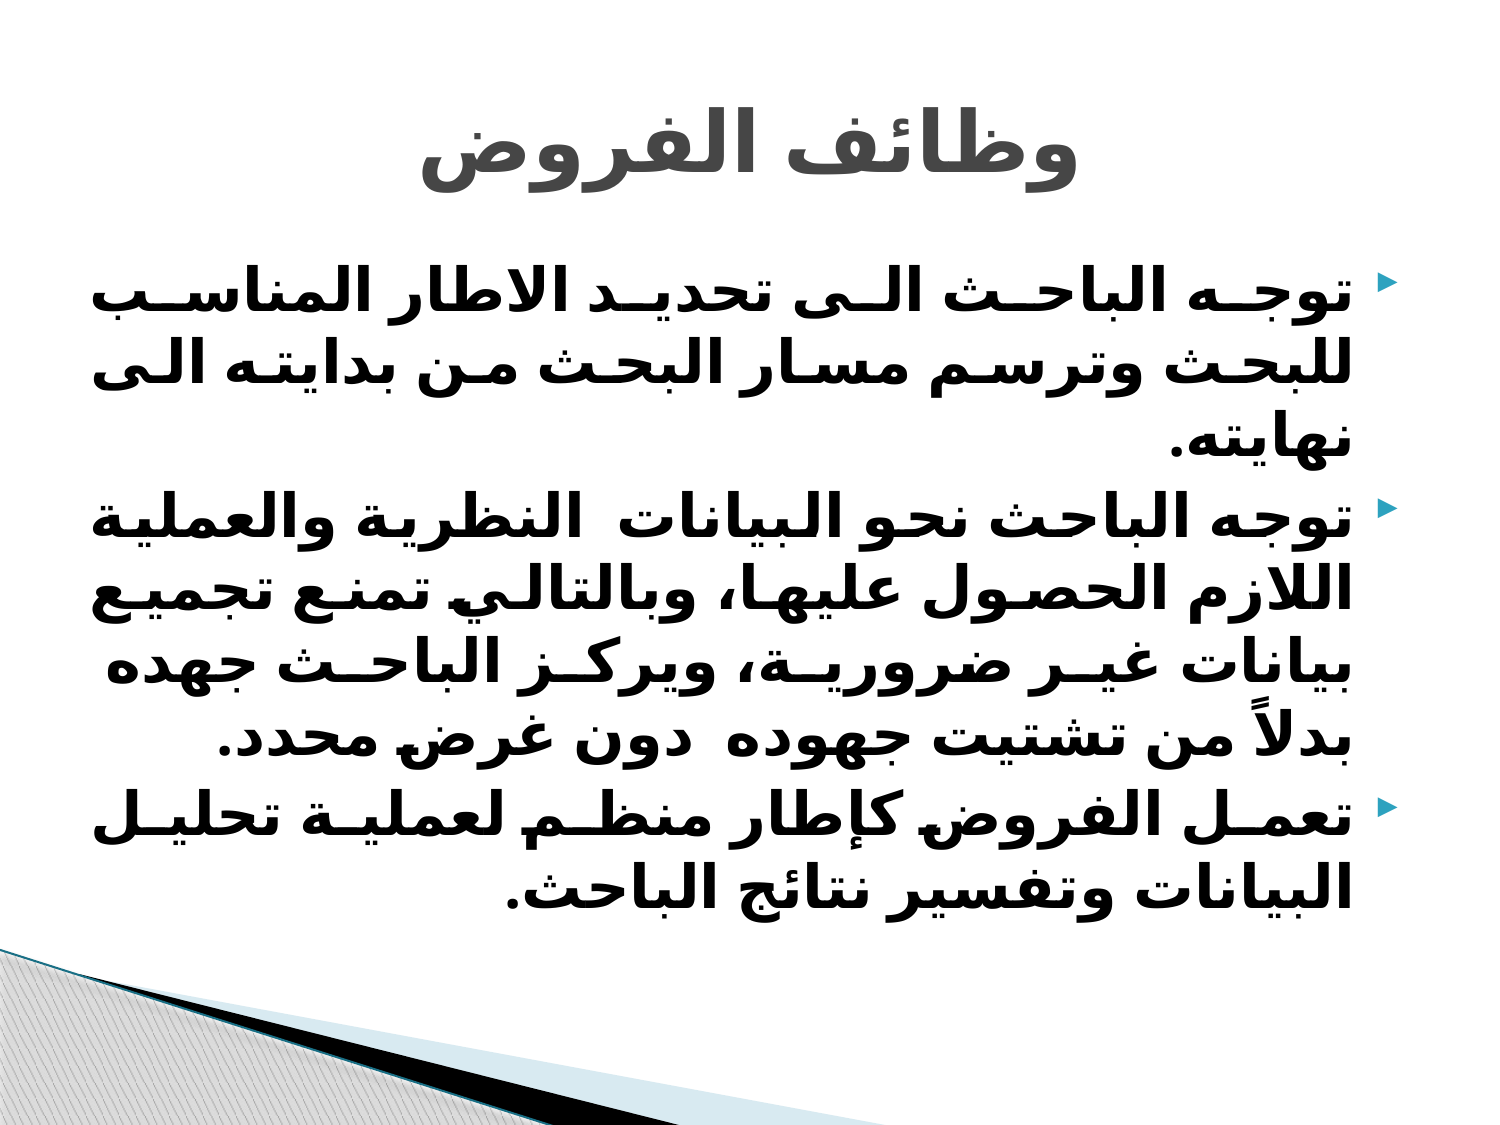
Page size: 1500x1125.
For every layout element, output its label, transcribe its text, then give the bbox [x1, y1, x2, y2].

list توجه الباحث الى تحديد الاطار المناسب للبحث وترسم مسار البحث من بدايته الى نهايته. توجه الباحث نحو البيانات النظرية والعملية اللازم الحصول عليها، وبالتالي تمنع تجميع بيانات غير ضرورية، ويركز الباحث جهده بدلاً من تشتيت جهوده دون غرض محدد. تعمل الفروض كإطار منظم لعملية تحليل البيانات وتفسير نتائج الباحث. [75, 243, 1425, 986]
title وظائف الفروض [75, 45, 1425, 233]
